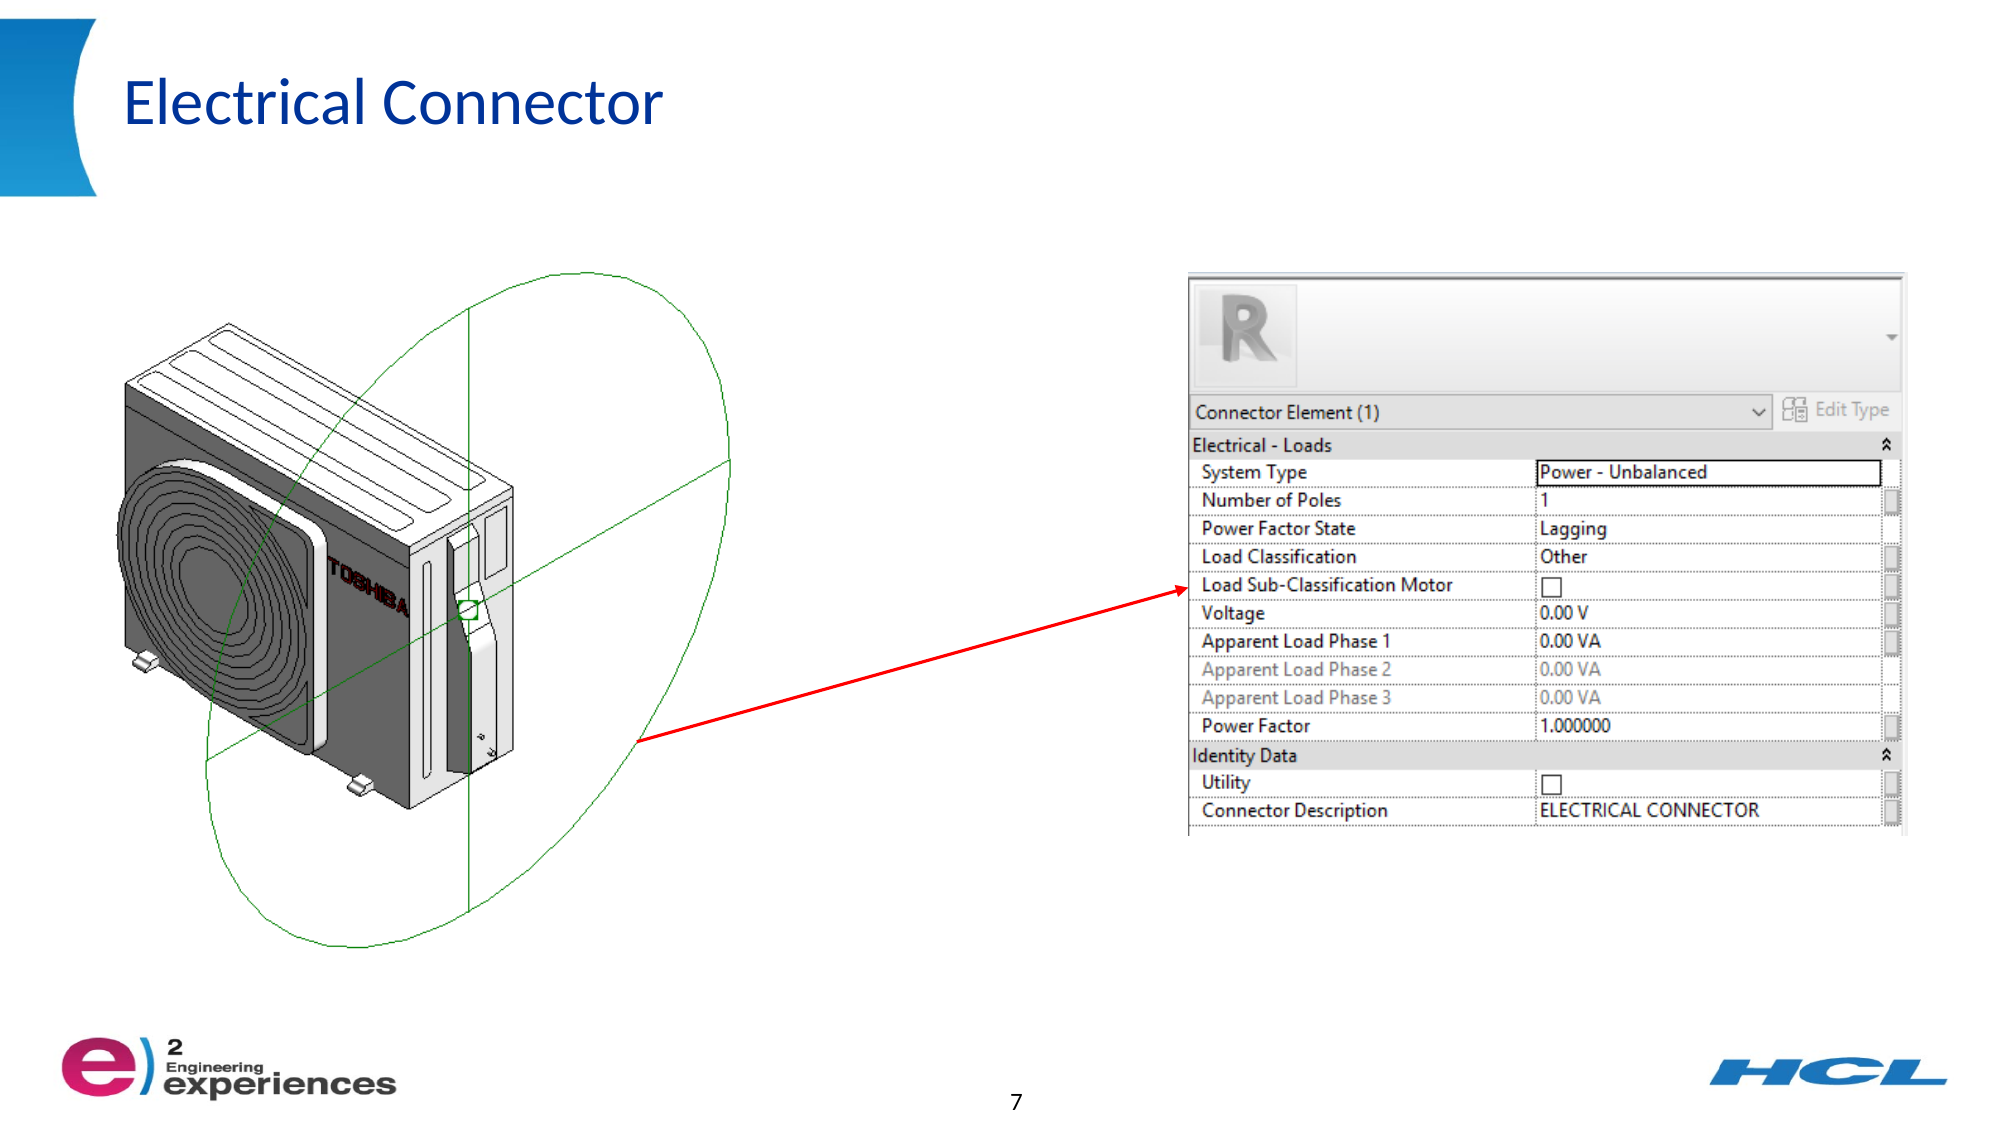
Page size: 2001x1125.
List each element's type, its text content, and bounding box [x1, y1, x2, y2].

picture [0, 0, 2000, 1125]
text_box Electrical Connector [108, 50, 708, 146]
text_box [636, 587, 1189, 742]
